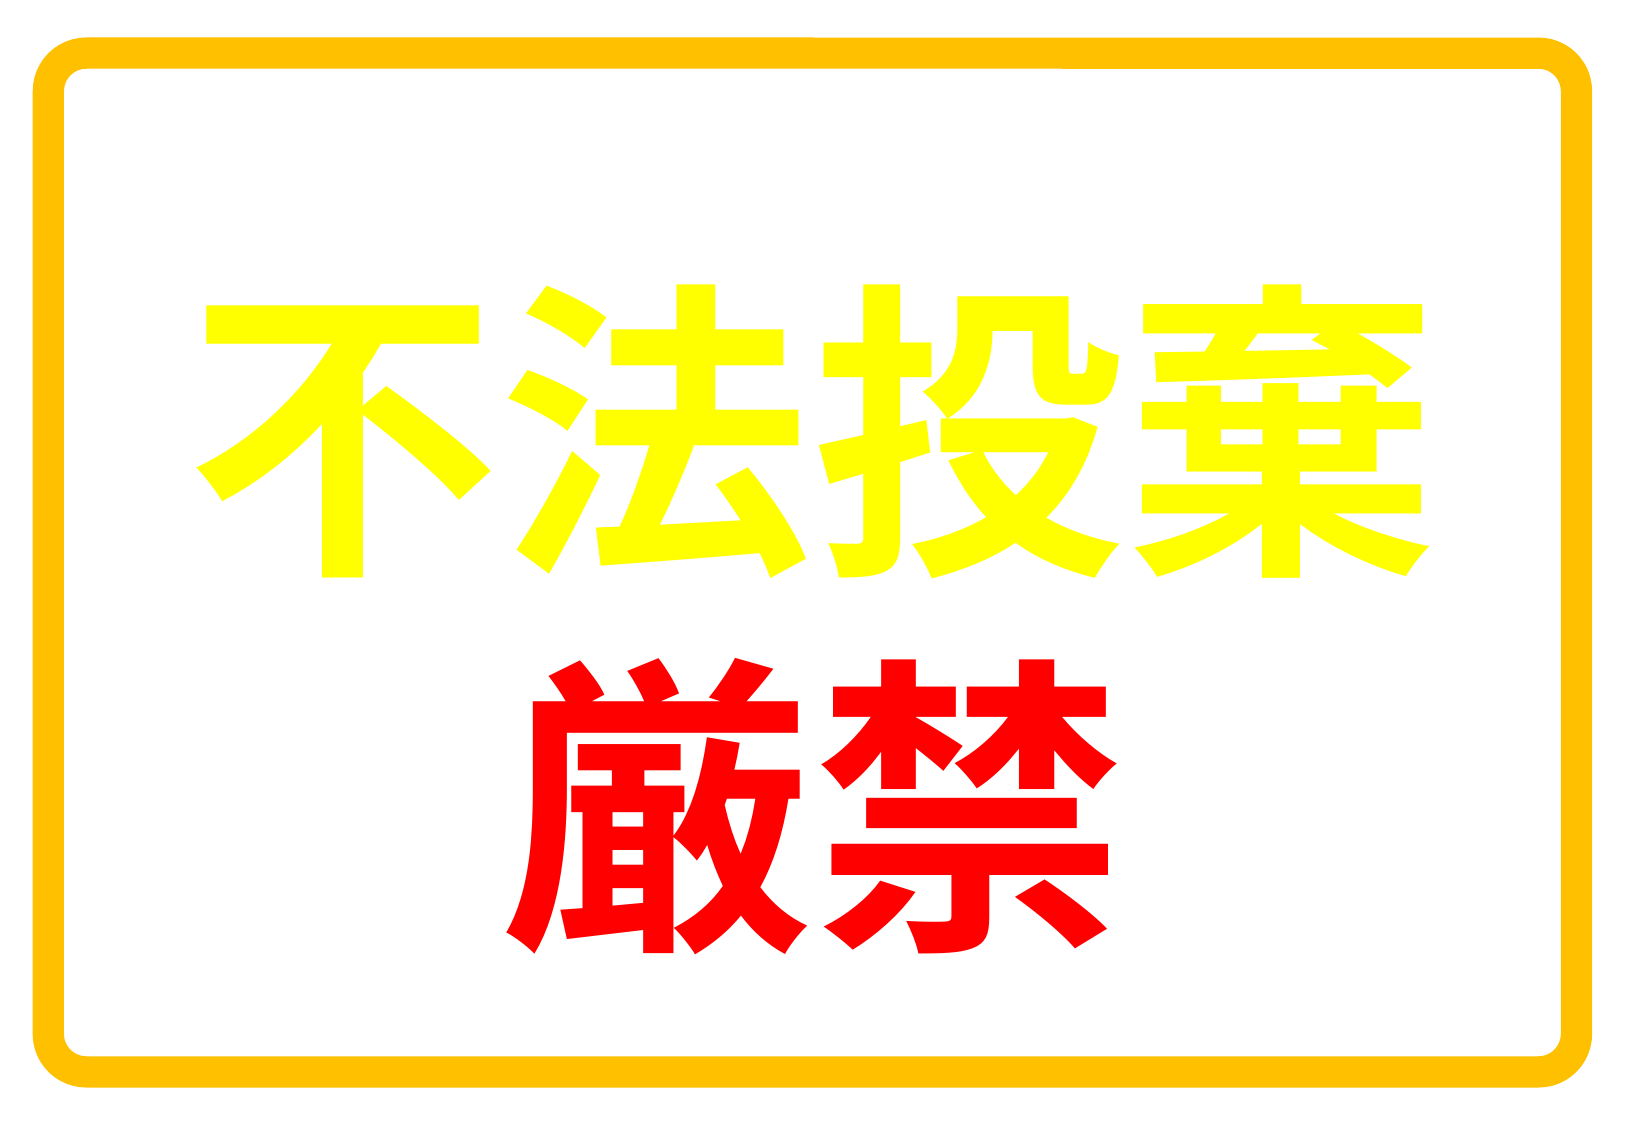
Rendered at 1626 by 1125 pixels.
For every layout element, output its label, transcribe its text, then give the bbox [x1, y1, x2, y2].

text_box 不法投棄 厳禁 [0, 230, 1625, 996]
text_box [46, 50, 1579, 230]
text_box [46, 996, 1579, 1075]
